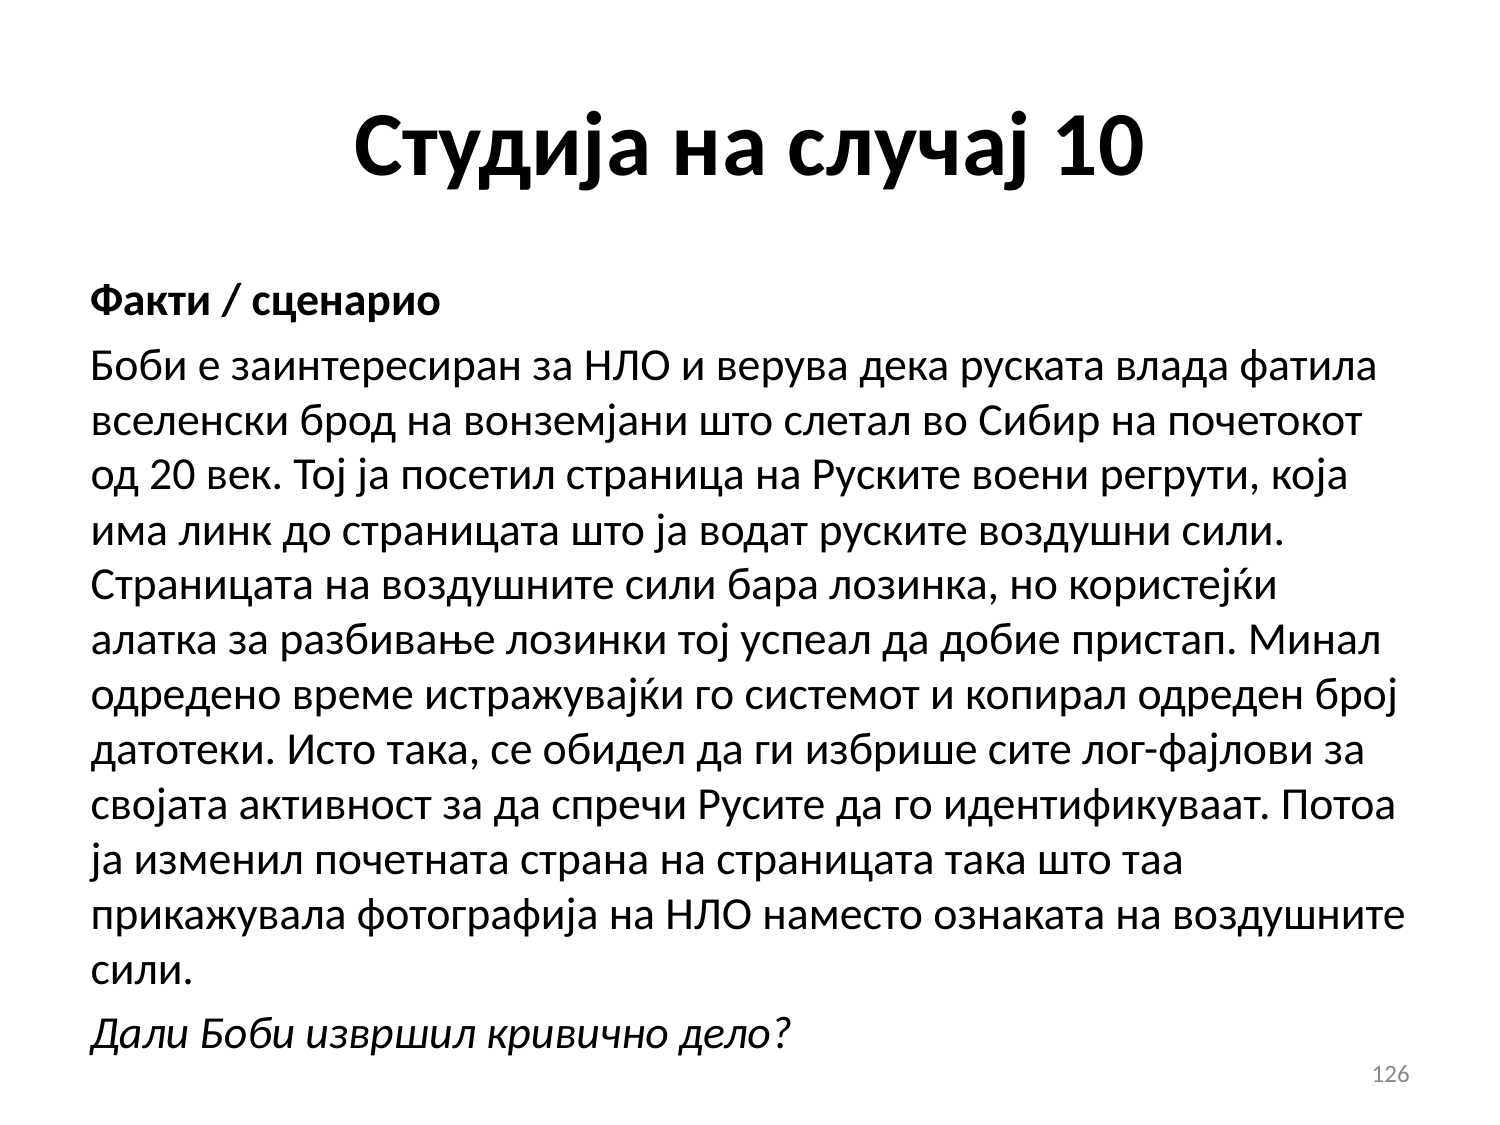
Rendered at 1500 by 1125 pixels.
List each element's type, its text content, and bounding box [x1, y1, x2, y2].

list Факти / сценарио Боби е заинтересиран за НЛО и верува дека руската влада фатила вселенски брод на вонземјани што слетал во Сибир на почетокот од 20 век. Тој ја посетил страница на Руските воени регрути, која има линк до страницата што ја водат руските воздушни сили. Страницата на воздушните сили бара лозинка, но користејќи алатка за разбивање лозинки тој успеал да добие пристап. Минал одредено време истражувајќи го системот и копирал одреден број датотеки. Исто така, се обидел да ги избрише сите лог-фајлови за својата активност за да спречи Русите да го идентификуваат. Потоа ја изменил почетната страна на страницата така што таа прикажувала фотографија на НЛО наместо ознаката на воздушните сили. Дали Боби извршил кривично дело? [75, 262, 1425, 1005]
slide_number 126 [1074, 1042, 1425, 1103]
title Студија на случај 10 [75, 45, 1425, 233]
